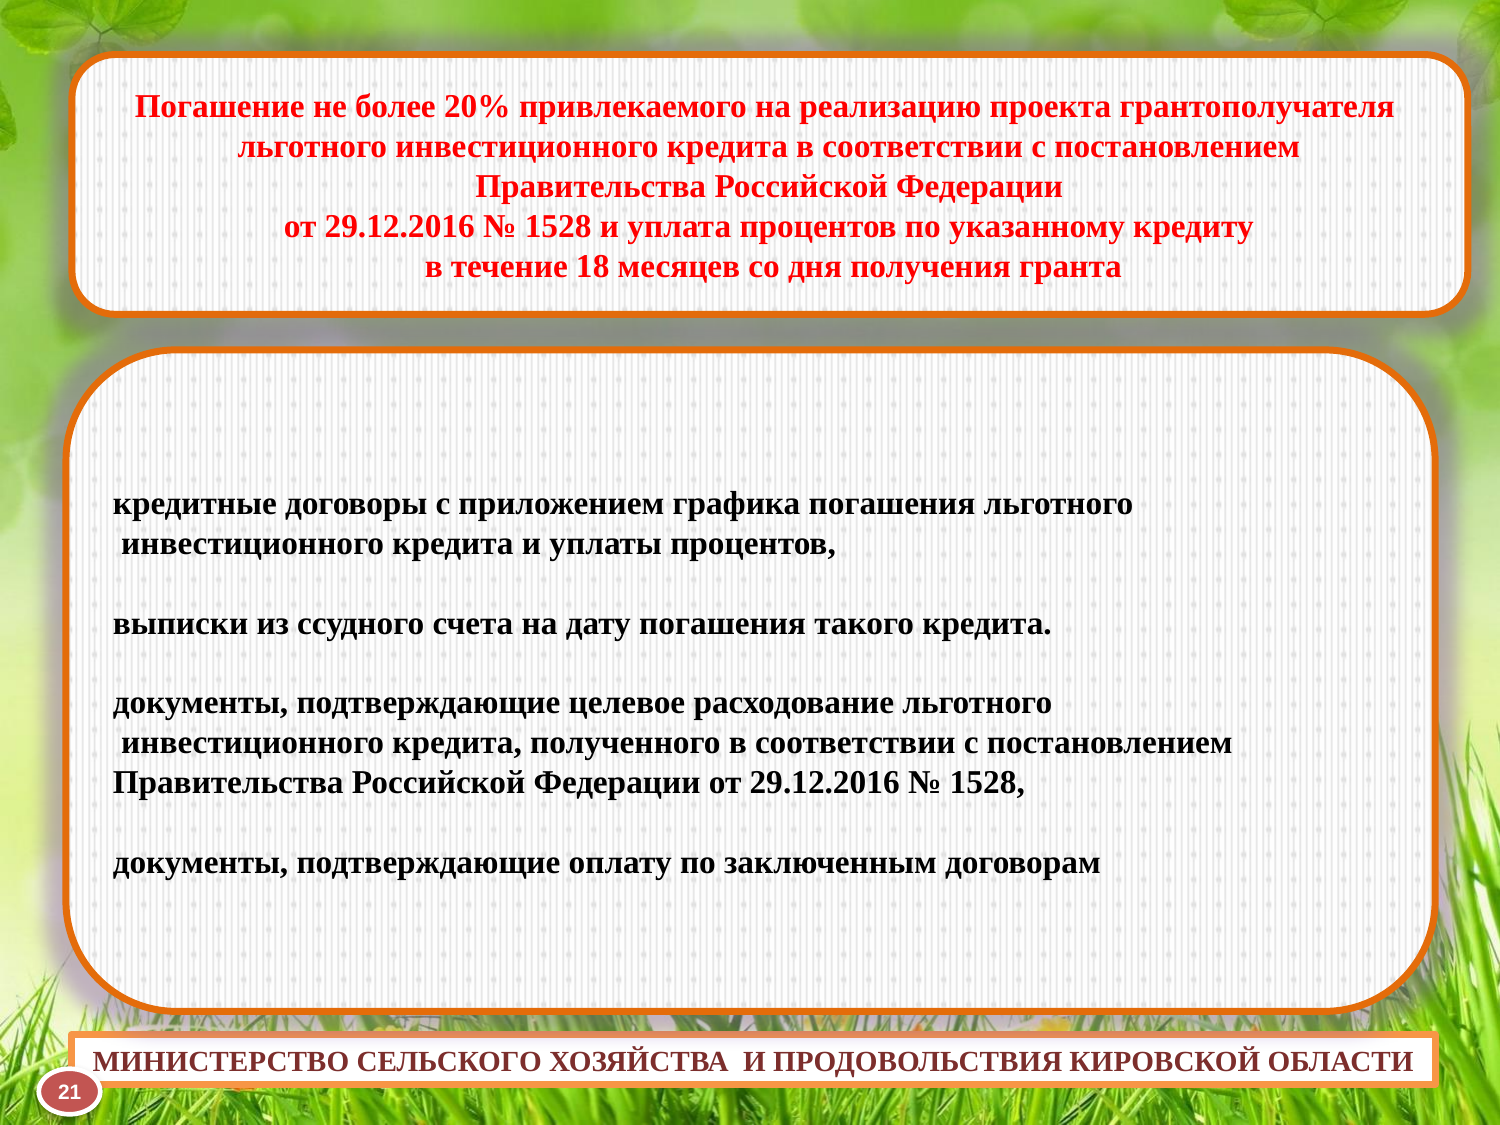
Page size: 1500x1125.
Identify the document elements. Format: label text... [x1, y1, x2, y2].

picture [0, 0, 1500, 1125]
text_box 21 [35, 1065, 104, 1118]
text_box МИНИСТЕРСТВО СЕЛЬСКОГО ХОЗЯЙСТВА И ПРОДОВОЛЬСТВИЯ КИРОВСКОЙ ОБЛАСТИ [68, 1031, 1439, 1088]
text_box Погашение не более 20% привлекаемого на реализацию проекта грантополучателя льготного инвестиционного кредита в соответствии с постановлением Правительства Российской Федерации от 29.12.2016 № 1528 и уплата процентов по указанному кредиту в течение 18 месяцев со дня получения гранта [68, 51, 1472, 318]
text_box кредитные договоры с приложением графика погашения льготного инвестиционного кредита и уплаты процентов, выписки из ссудного счета на дату погашения такого кредита. документы, подтверждающие целевое расходование льготного инвестиционного кредита, полученного в соответствии с постановлением Правительства Российской Федерации от 29.12.2016 № 1528, документы, подтверждающие оплату по заключенным договорам [62, 346, 1439, 1015]
